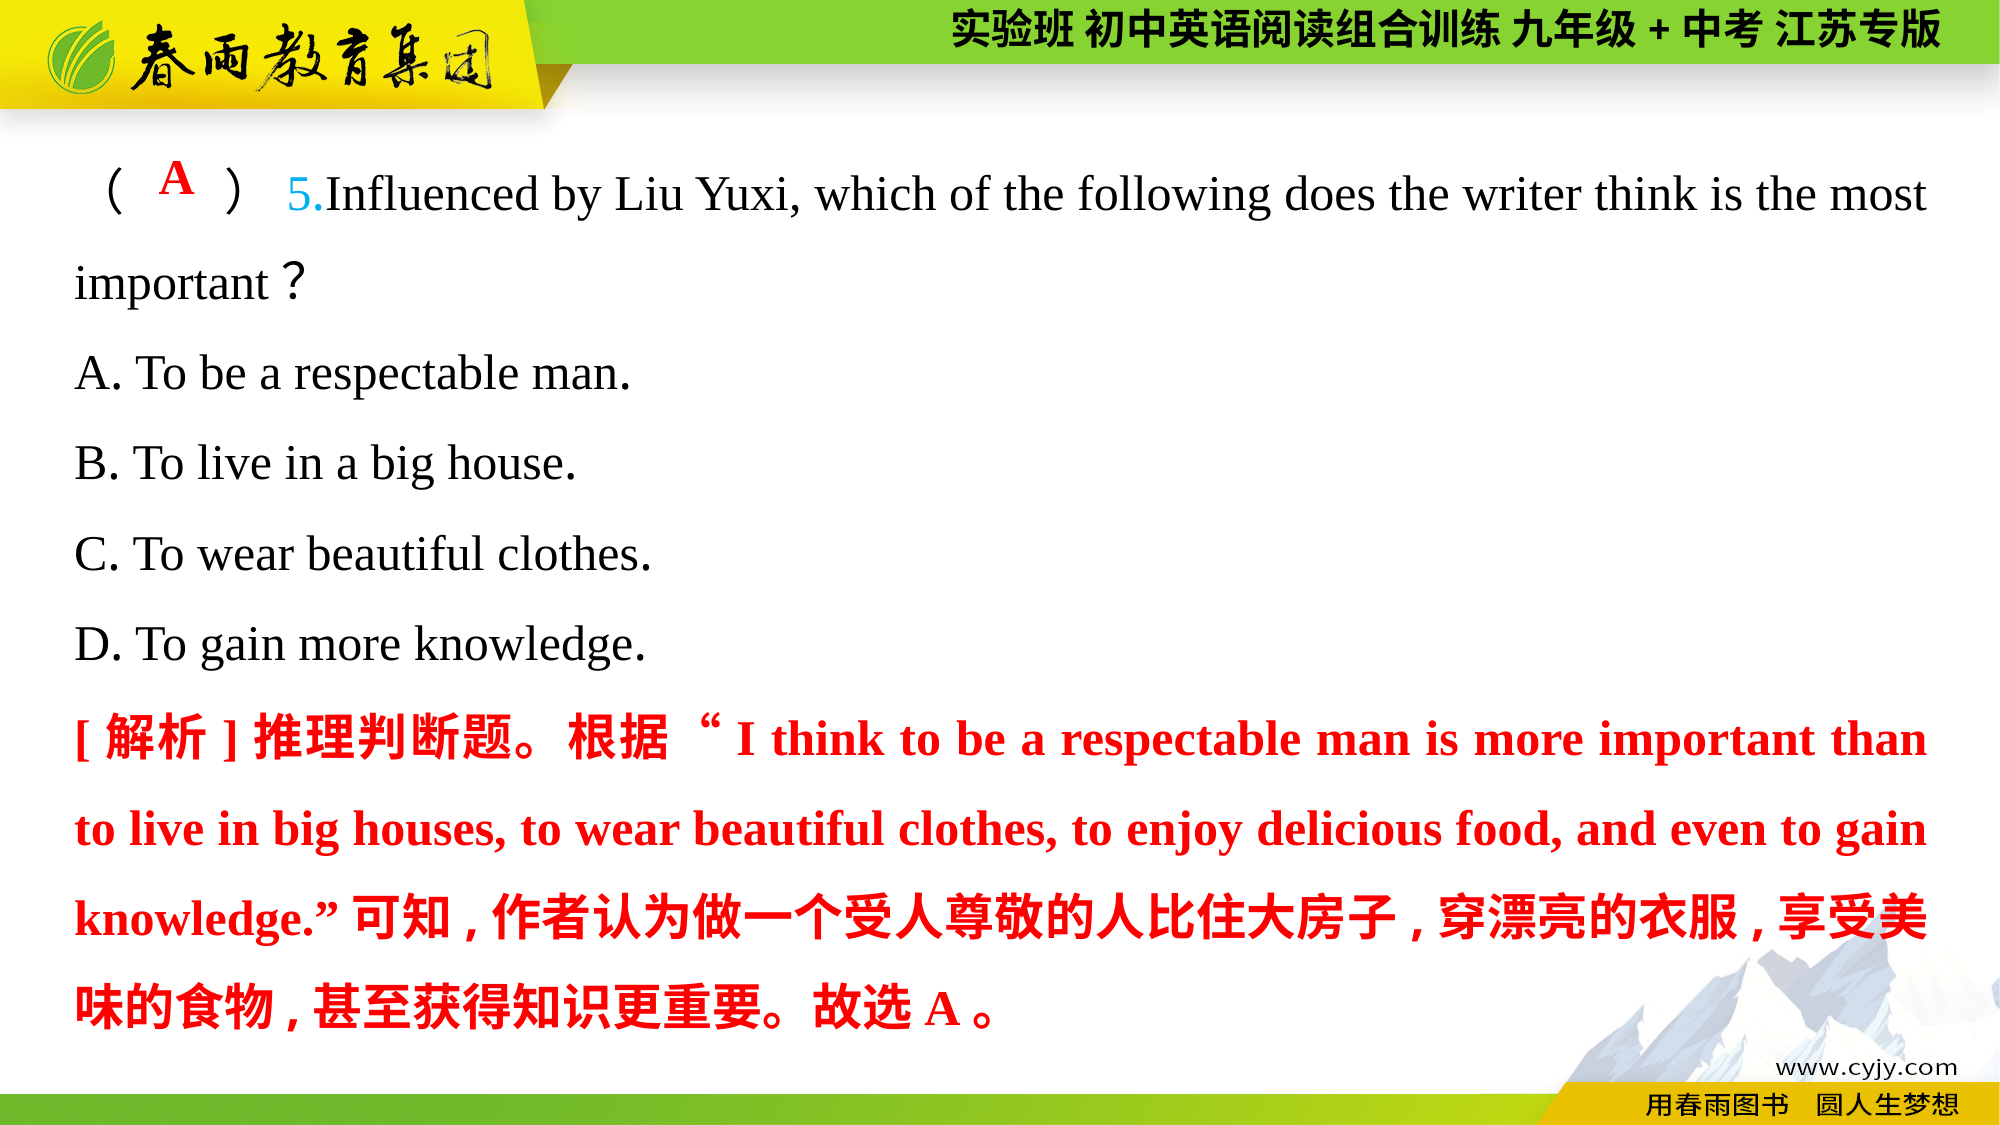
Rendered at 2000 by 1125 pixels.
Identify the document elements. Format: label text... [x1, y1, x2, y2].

picture [0, 0, 2000, 1125]
text_box A [143, 137, 210, 213]
text_box [解析]推理判断题。根据“I think to be a respectable man is more important than to live in big houses, to wear beautiful clothes, to enjoy delicious food, and even to gain knowledge.”可知,作者认为做一个受人尊敬的人比住大房子,穿漂亮的衣服,享受美味的食物,甚至获得知识更重要。故选A。 [59, 667, 1944, 1043]
list （ ）5.Influenced by Liu Yuxi, which of the following does the writer think is the most important？ A. To be a respectable man. B. To live in a big house. C. To wear beautiful clothes. D. To gain more knowledge. [59, 122, 1944, 667]
